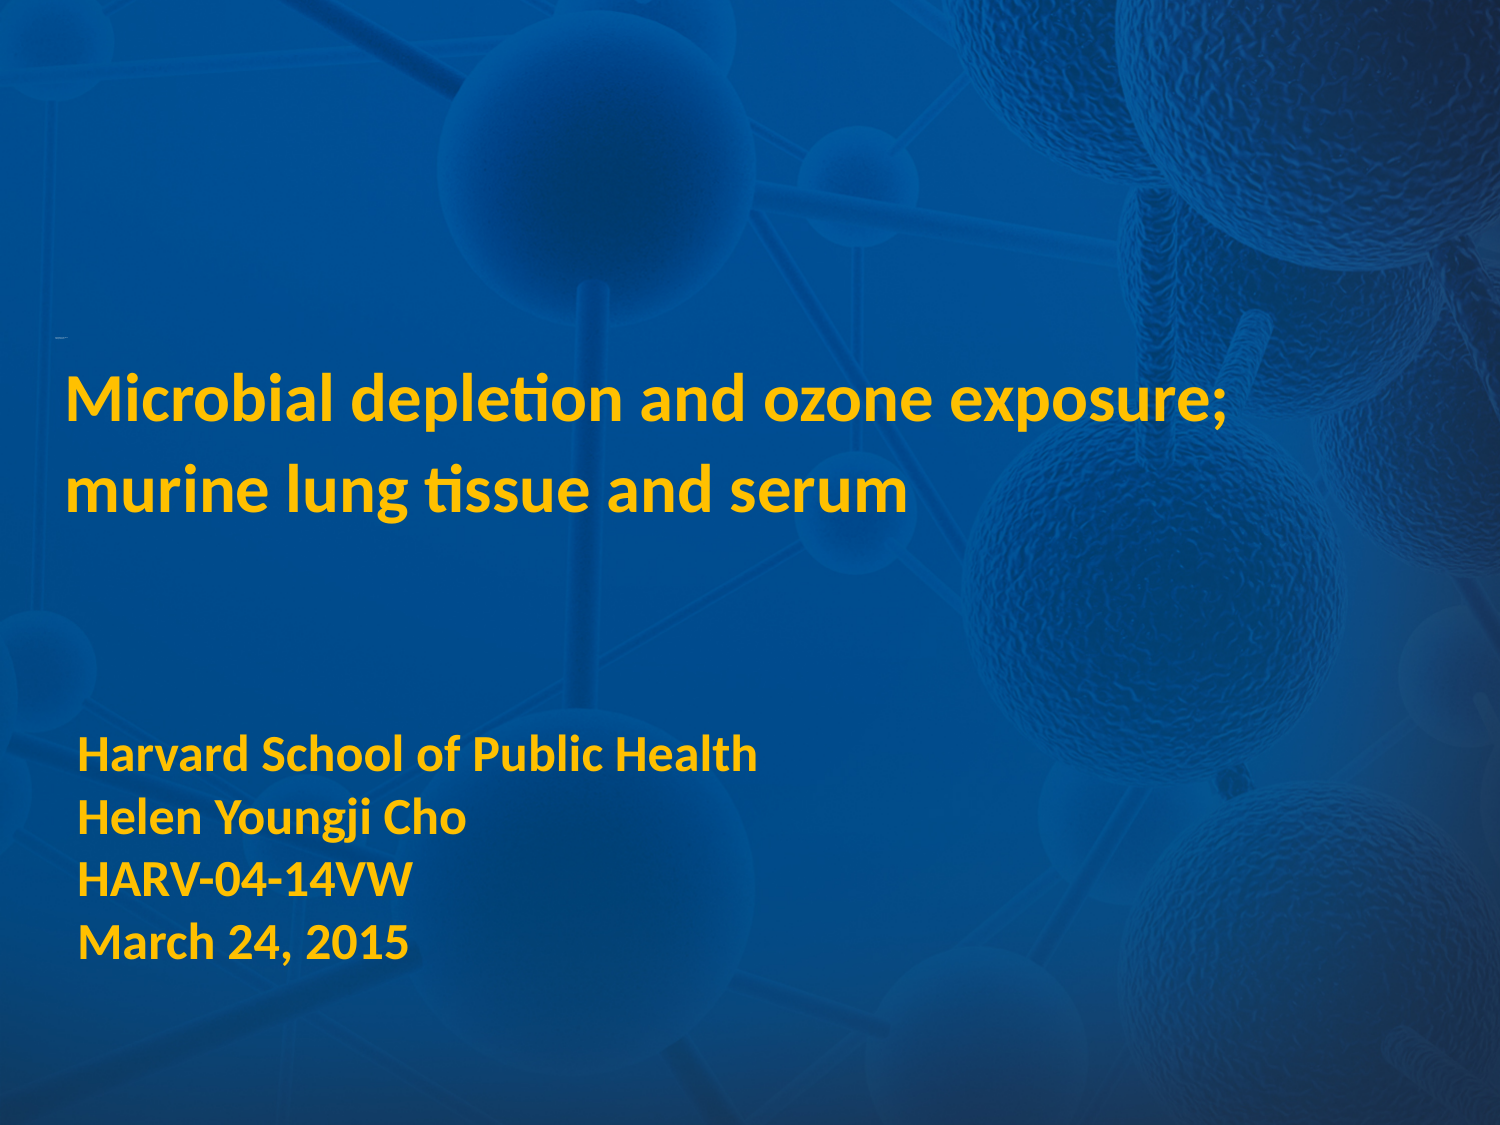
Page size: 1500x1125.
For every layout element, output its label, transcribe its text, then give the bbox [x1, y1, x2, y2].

picture [0, 0, 1500, 1125]
text_box Microbial depletion and ozone exposure; murine lung tissue and serum [49, 337, 1403, 579]
text_box Harvard School of Public Health Helen Youngji Cho HARV-04-14VW March 24, 2015 [62, 712, 813, 978]
